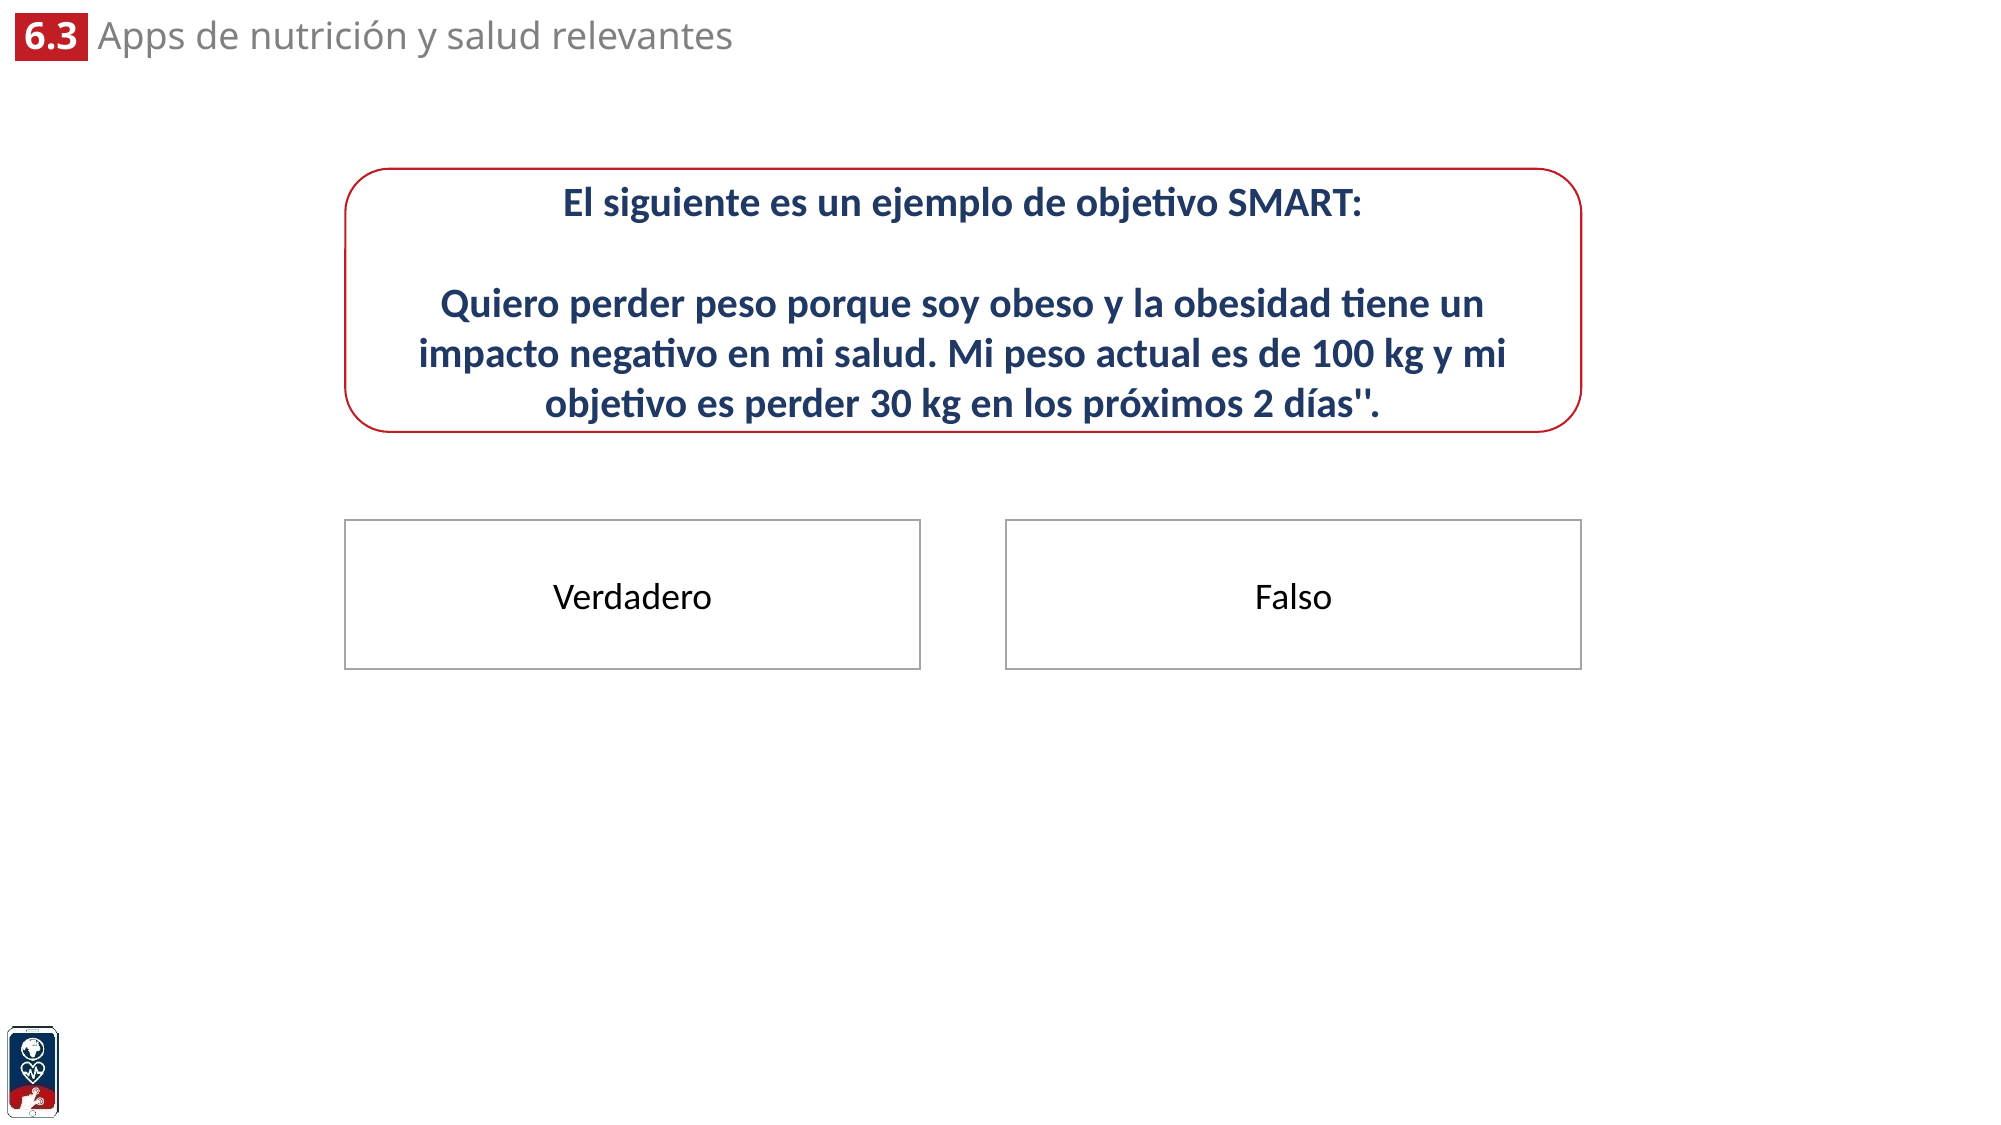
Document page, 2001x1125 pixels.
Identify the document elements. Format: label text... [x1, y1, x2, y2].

picture [7, 1026, 59, 1118]
text_box El siguiente es un ejemplo de objetivo SMART: Quiero perder peso porque soy obeso y la obesidad tiene un impacto negativo en mi salud. Mi peso actual es de 100 kg y mi objetivo es perder 30 kg en los próximos 2 días''. [344, 167, 1583, 433]
text_box Verdadero [344, 519, 921, 670]
text_box Falso [1005, 519, 1582, 670]
